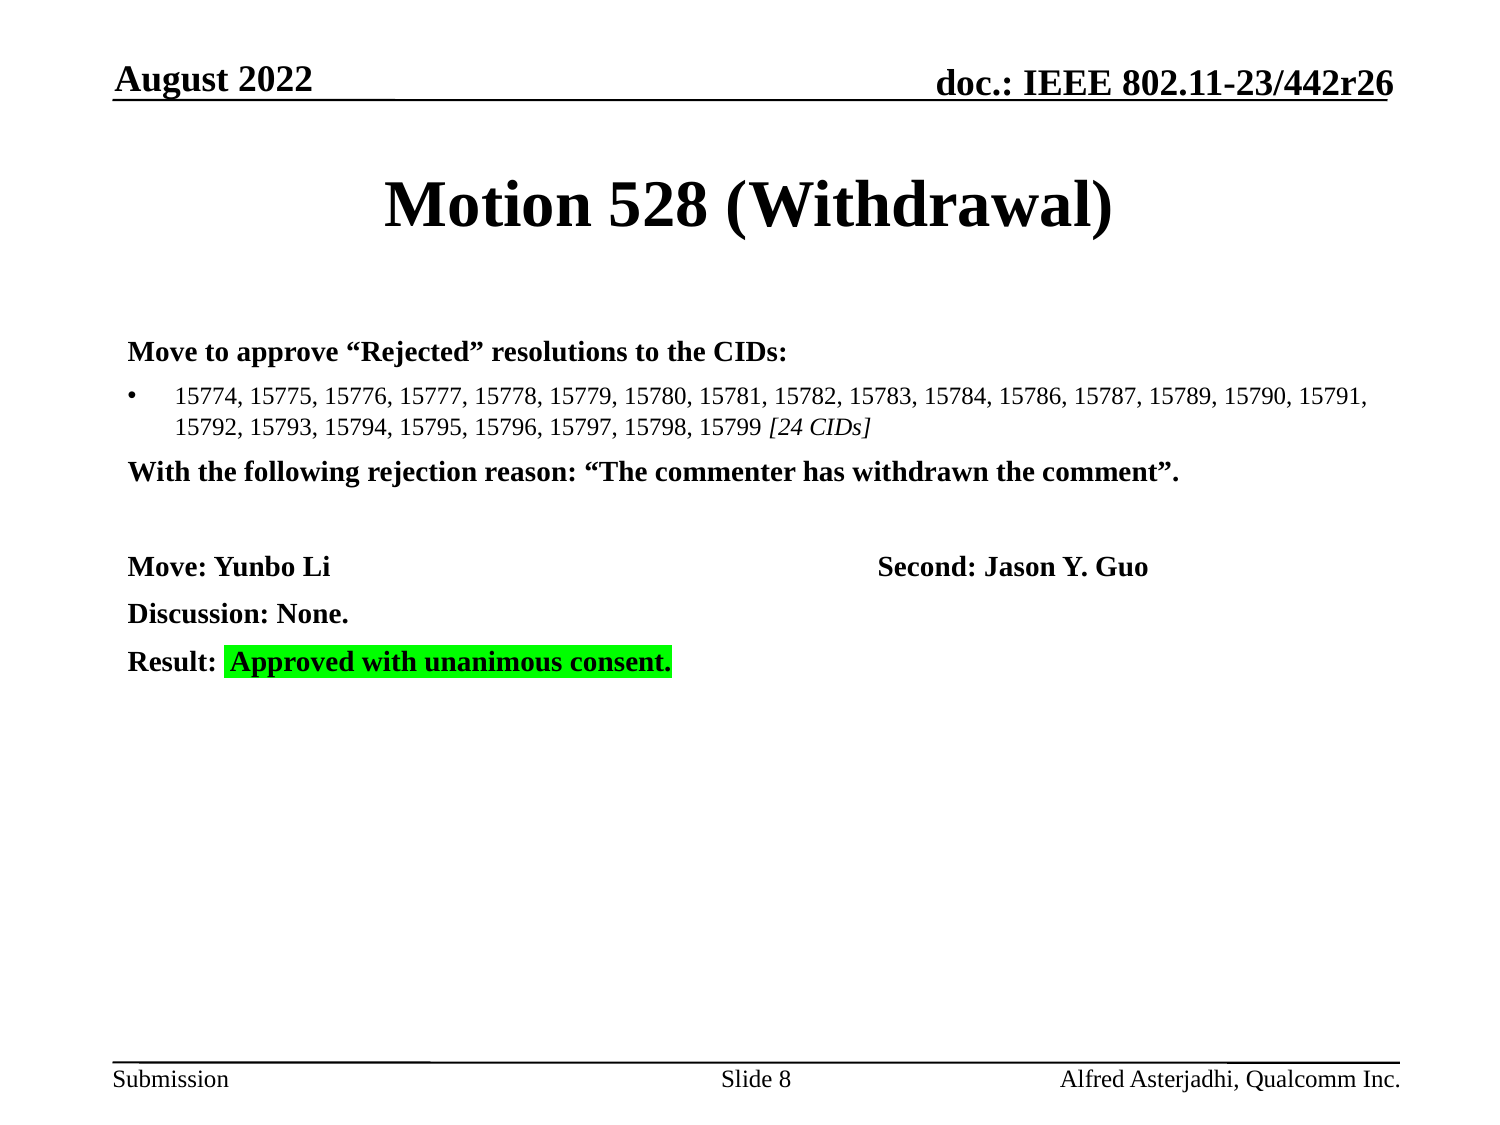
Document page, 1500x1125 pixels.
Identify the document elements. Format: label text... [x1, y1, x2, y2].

footer Alfred Asterjadhi, Qualcomm Inc. [878, 1061, 1402, 1093]
title Motion 528 (Withdrawal) [112, 112, 1388, 288]
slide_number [114, 54, 423, 100]
list Move to approve “Rejected” resolutions to the CIDs: 15774, 15775, 15776, 15777, 15778, 15779, 15780, 15781, 15782, 15783, 15784, 15786, 15787, 15789, 15790, 15791, 15792, 15793, 15794, 15795, 15796, 15797, 15798, 15799 [24 CIDs] With the following rejection reason: “The commenter has withdrawn the comment”. Move: Yunbo Li Second: Jason Y. Guo Discussion: None. Result: Approved with unanimous consent. [112, 324, 1388, 1063]
slide_number Slide 8 [712, 1061, 800, 1123]
